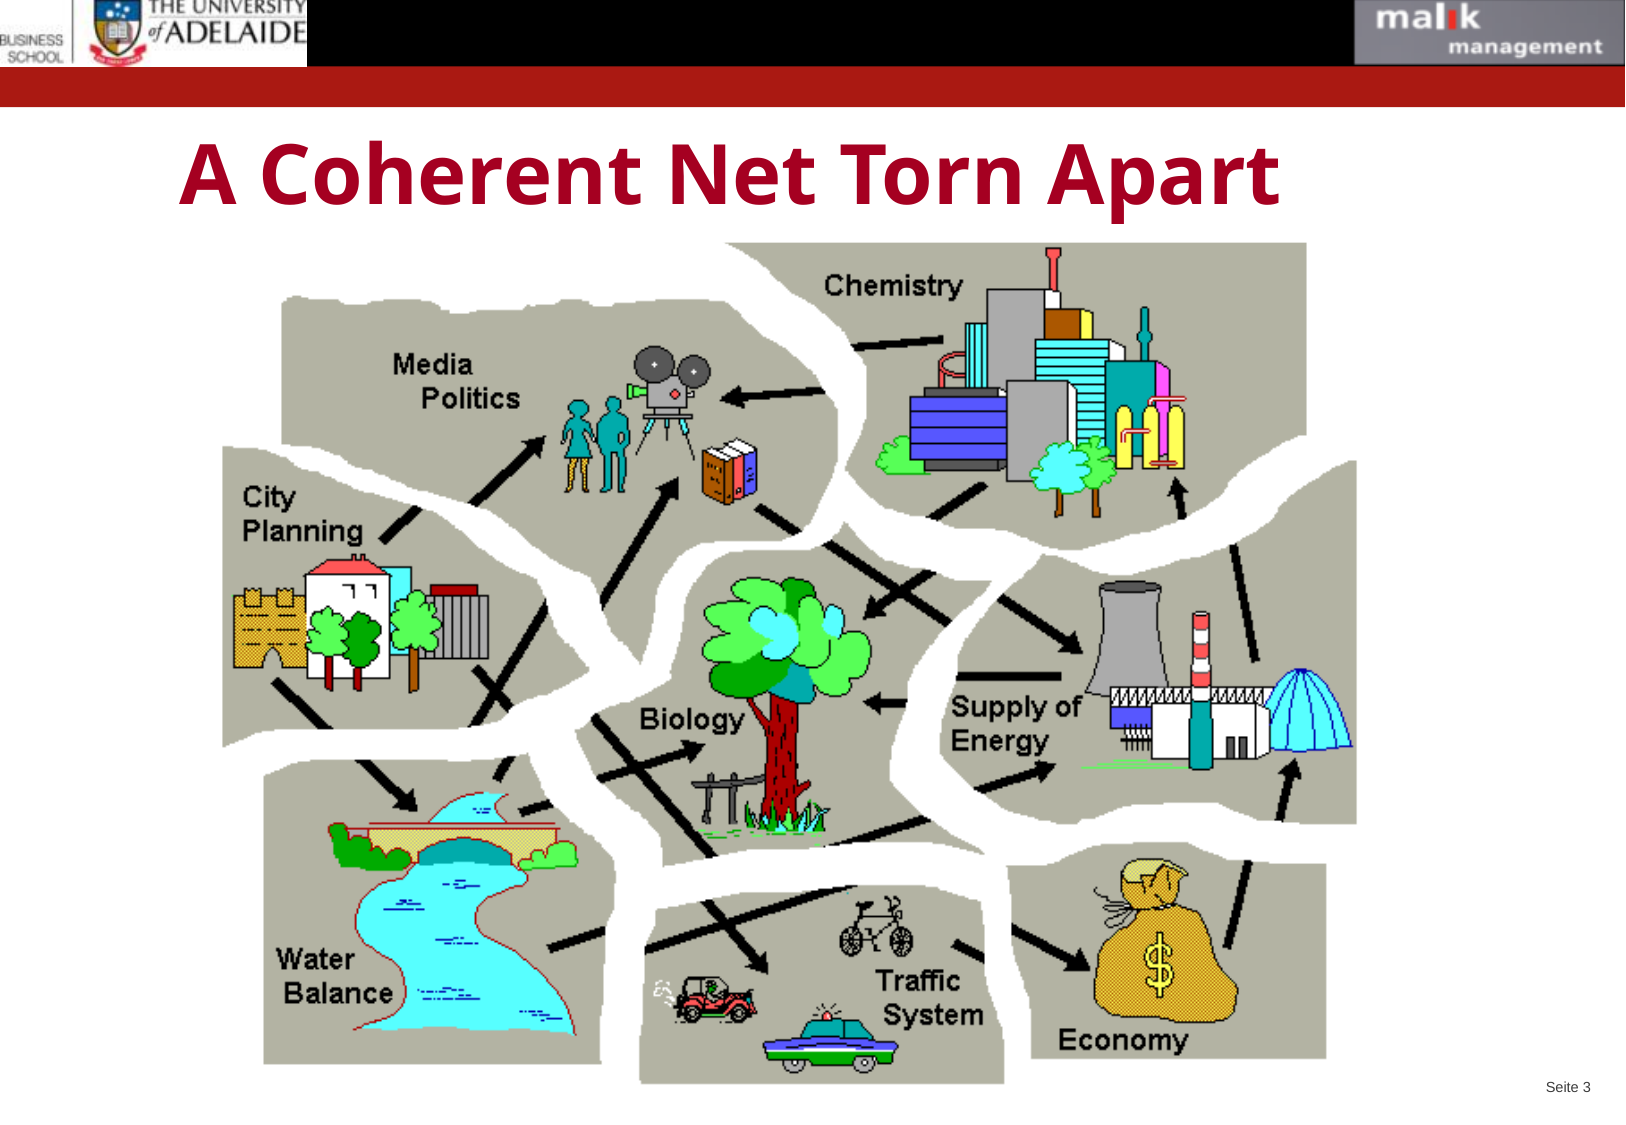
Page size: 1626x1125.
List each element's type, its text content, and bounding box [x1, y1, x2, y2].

text_box [0, 76, 1625, 108]
picture [221, 228, 1367, 1088]
text_box A Coherent Net Torn Apart [164, 120, 1484, 243]
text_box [0, 0, 1625, 67]
